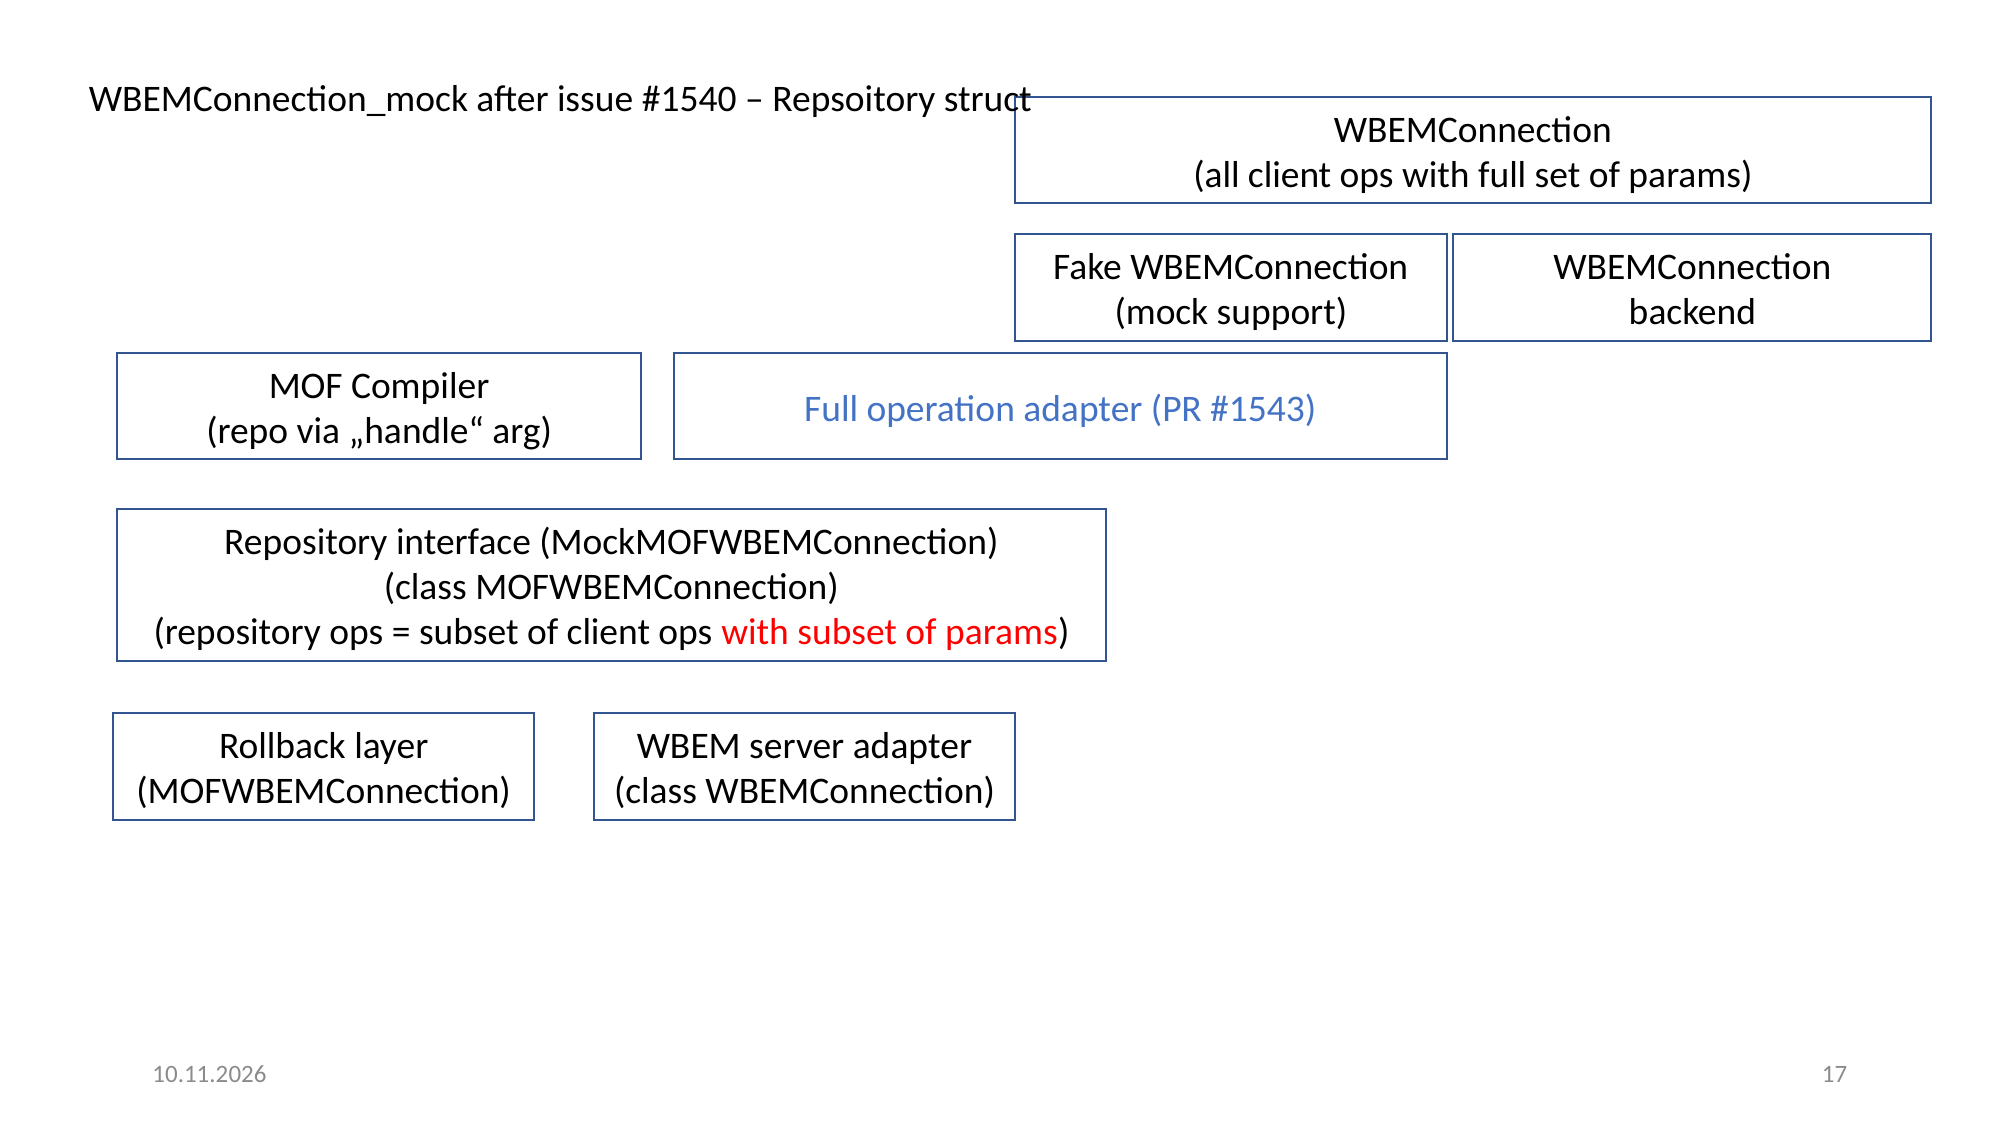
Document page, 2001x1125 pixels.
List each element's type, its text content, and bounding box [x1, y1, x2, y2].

text_box WBEMConnection backend [1452, 233, 1932, 342]
text_box WBEMConnection (all client ops with full set of params) [1014, 96, 1932, 204]
text_box Fake WBEMConnection (mock support) [1014, 233, 1448, 342]
text_box MOF Compiler (repo via „handle“ arg) [116, 352, 642, 460]
text_box Full operation adapter (PR #1543) [673, 352, 1448, 460]
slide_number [137, 1042, 588, 1103]
slide_number 17 [1412, 1042, 1863, 1103]
text_box Repository interface (MockMOFWBEMConnection) (class MOFWBEMConnection) (repository ops = subset of client ops with subset of params) [116, 508, 1107, 662]
text_box Rollback layer (MOFWBEMConnection) [112, 712, 535, 821]
text_box WBEM server adapter (class WBEMConnection) [593, 712, 1016, 821]
text_box WBEMConnection_mock after issue #1540 – Repsoitory struct [74, 66, 1048, 127]
